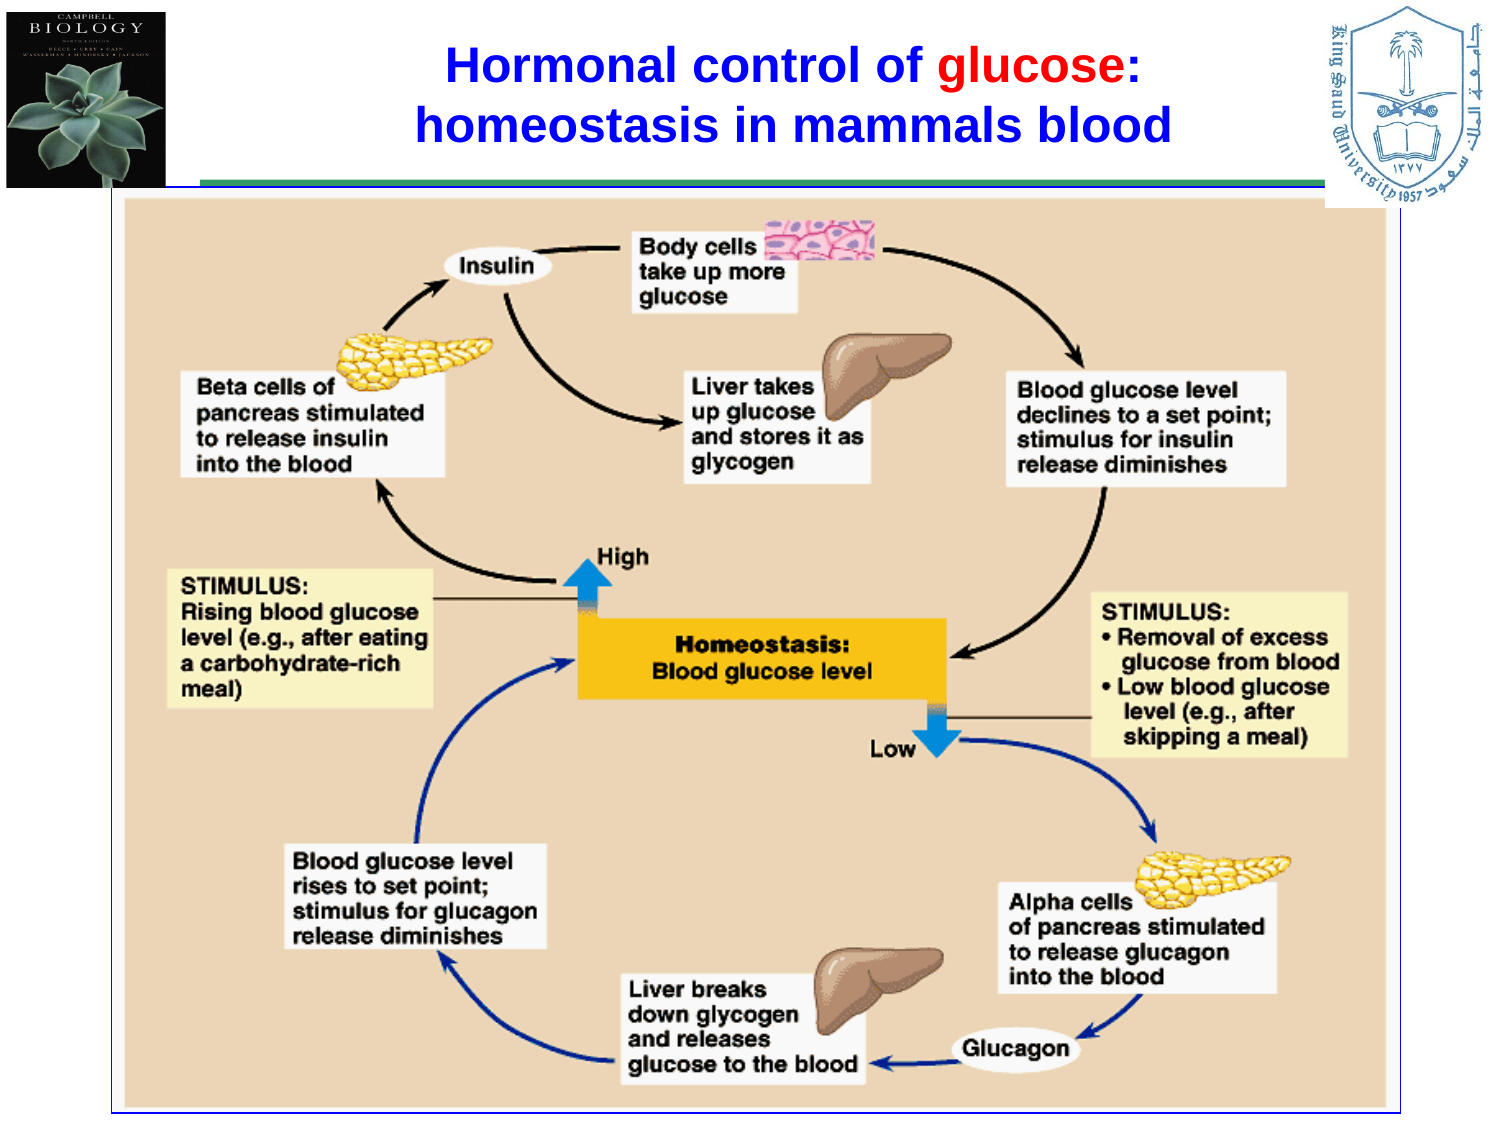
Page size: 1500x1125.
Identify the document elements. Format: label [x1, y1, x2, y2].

picture [112, 209, 1401, 1113]
text_box [5, 0, 1488, 209]
